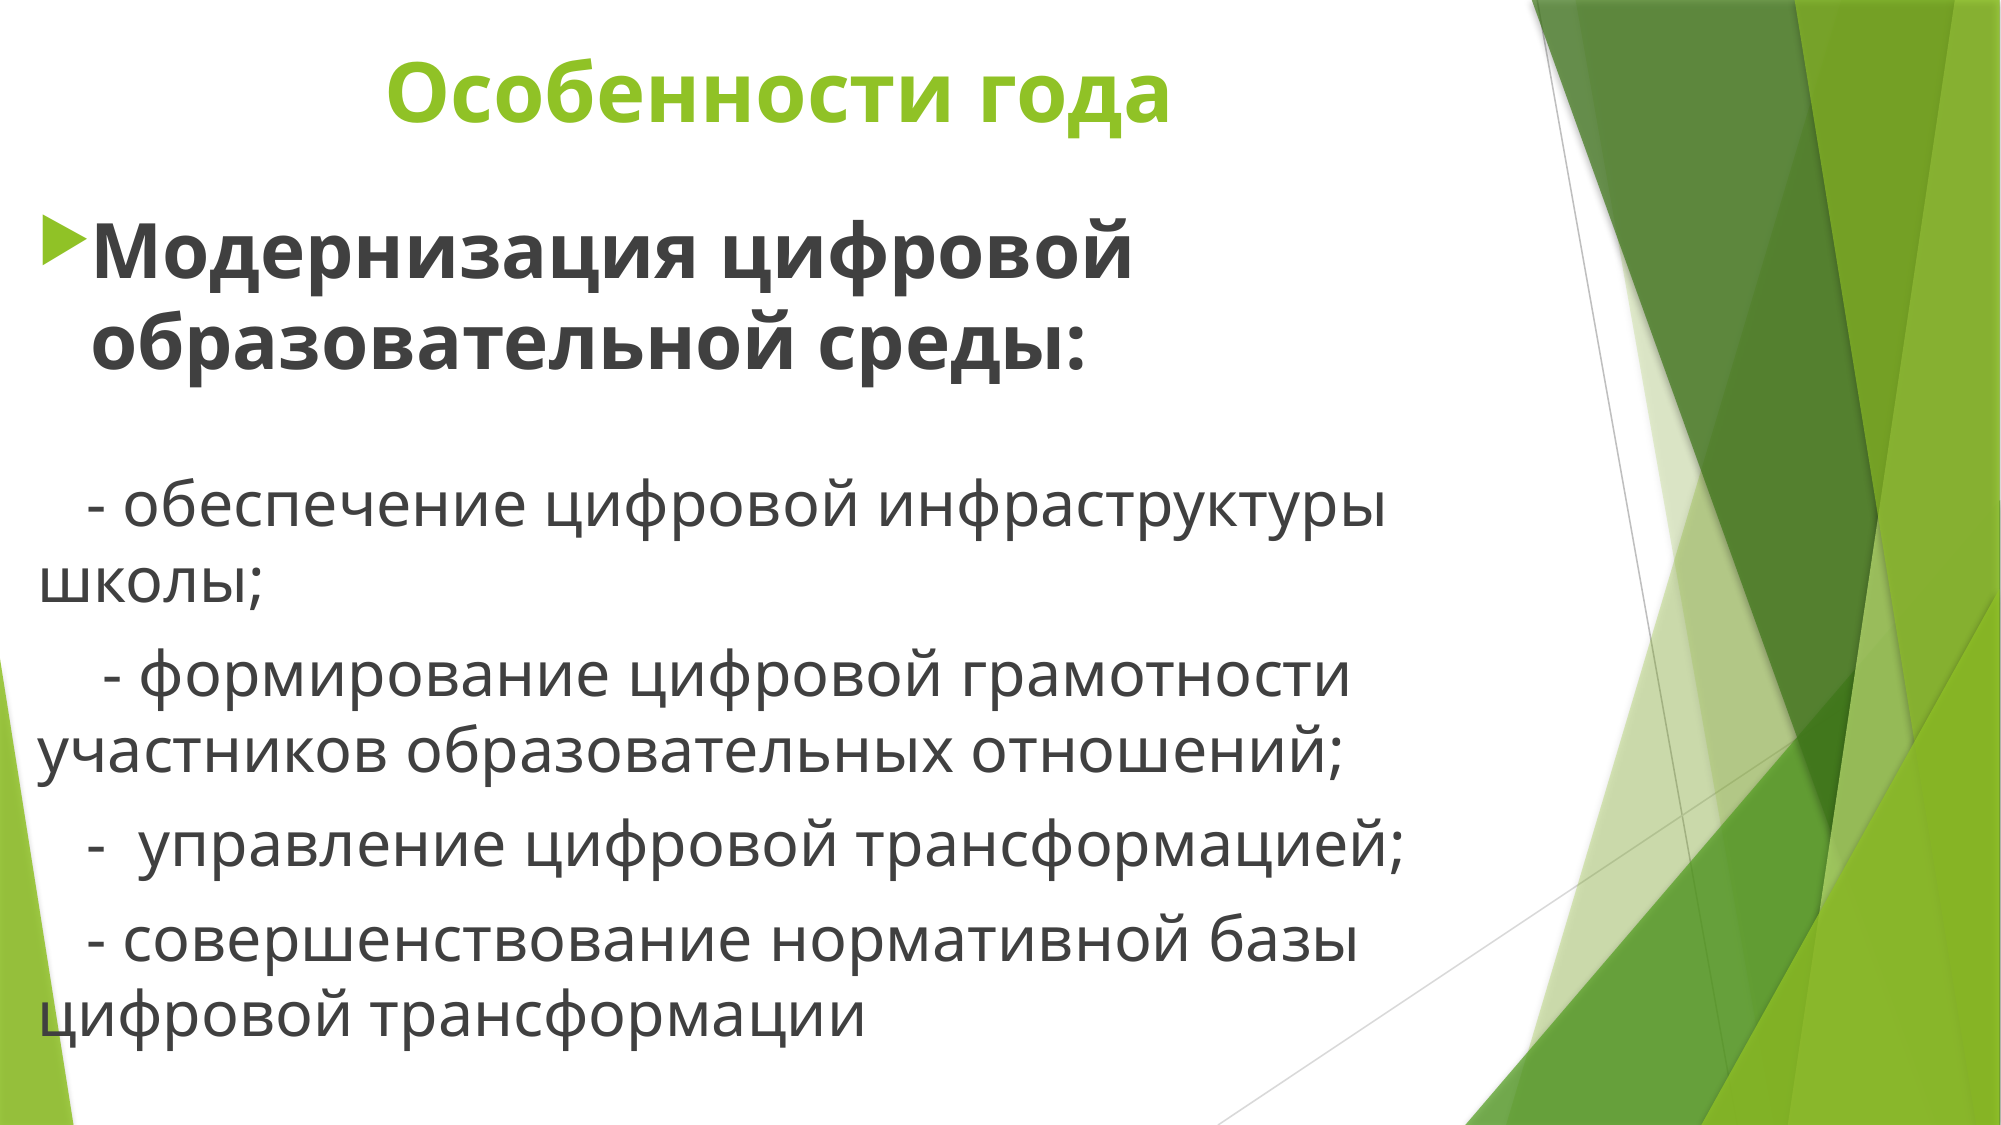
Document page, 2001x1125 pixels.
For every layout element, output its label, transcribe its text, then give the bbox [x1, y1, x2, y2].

title Особенности года [74, 31, 1485, 194]
list Модернизация цифровой образовательной среды: - обеспечение цифровой инфраструктуры школы; - формирование цифровой грамотности участников образовательных отношений; - управление цифровой трансформацией; - совершенствование нормативной базы цифровой трансформации [22, 194, 1615, 1064]
